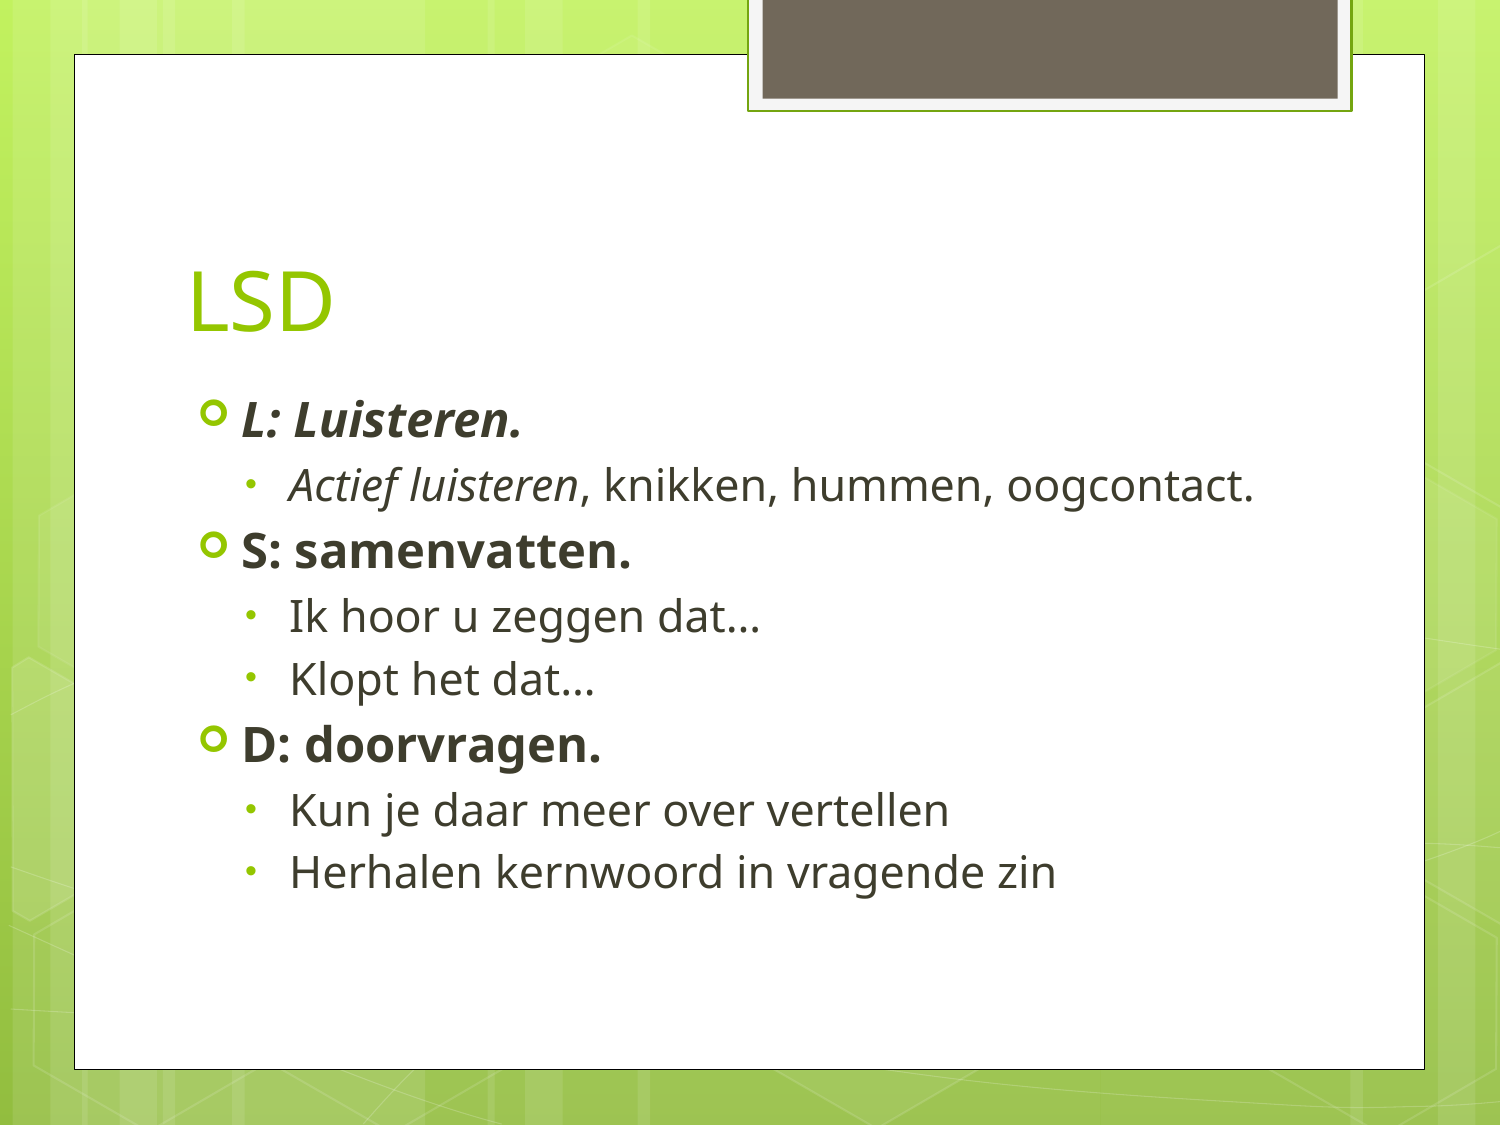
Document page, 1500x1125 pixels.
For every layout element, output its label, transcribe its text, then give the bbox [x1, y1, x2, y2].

title LSD [171, 168, 1324, 357]
list L: Luisteren. Actief luisteren, knikken, hummen, oogcontact. S: samenvatten. Ik hoor u zeggen dat… Klopt het dat… D: doorvragen. Kun je daar meer over vertellen Herhalen kernwoord in vragende zin [171, 381, 1283, 957]
